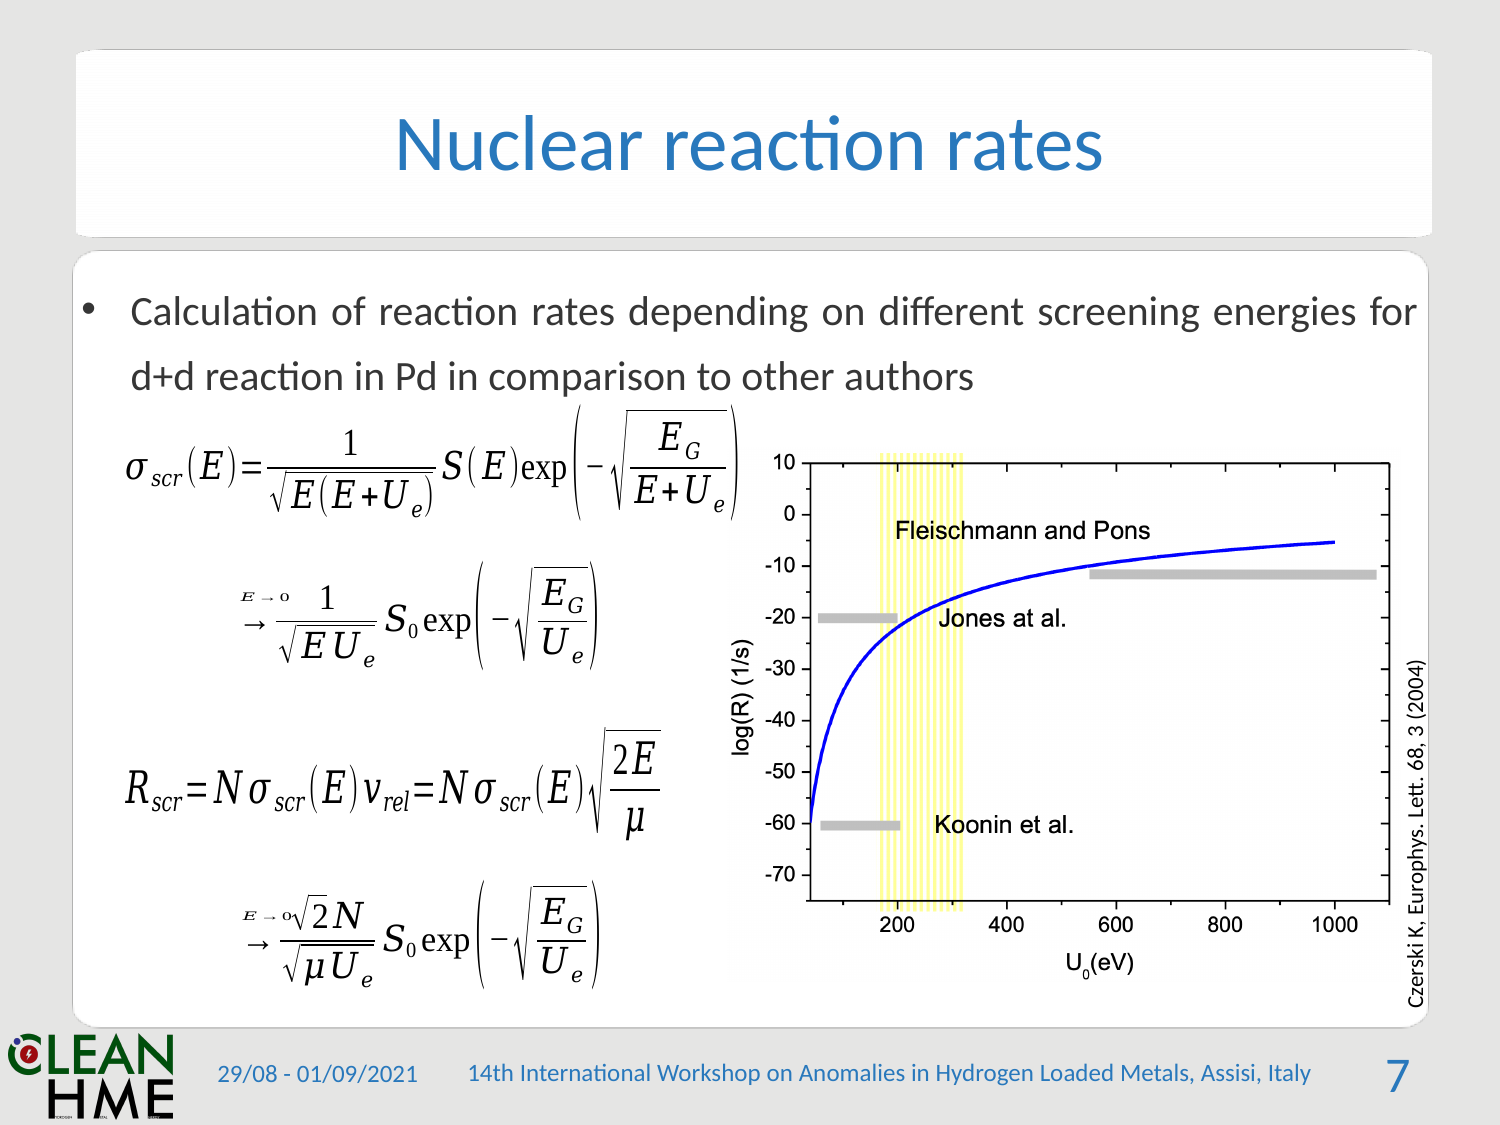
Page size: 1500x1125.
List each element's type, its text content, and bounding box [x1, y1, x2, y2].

text_box Czerski K, Europhys. Lett. 68, 3 (2004) [1431, 651, 1435, 1016]
picture [8, 1033, 174, 1120]
slide_number 7 [1376, 1051, 1408, 1094]
picture [71, 249, 1431, 1030]
text_box 29/08 - 01/09/2021 [211, 1051, 426, 1094]
picture [74, 49, 1435, 238]
text_box 14th International Workshop on Anomalies in Hydrogen Loaded Metals, Assisi, Italy [460, 1050, 1326, 1093]
